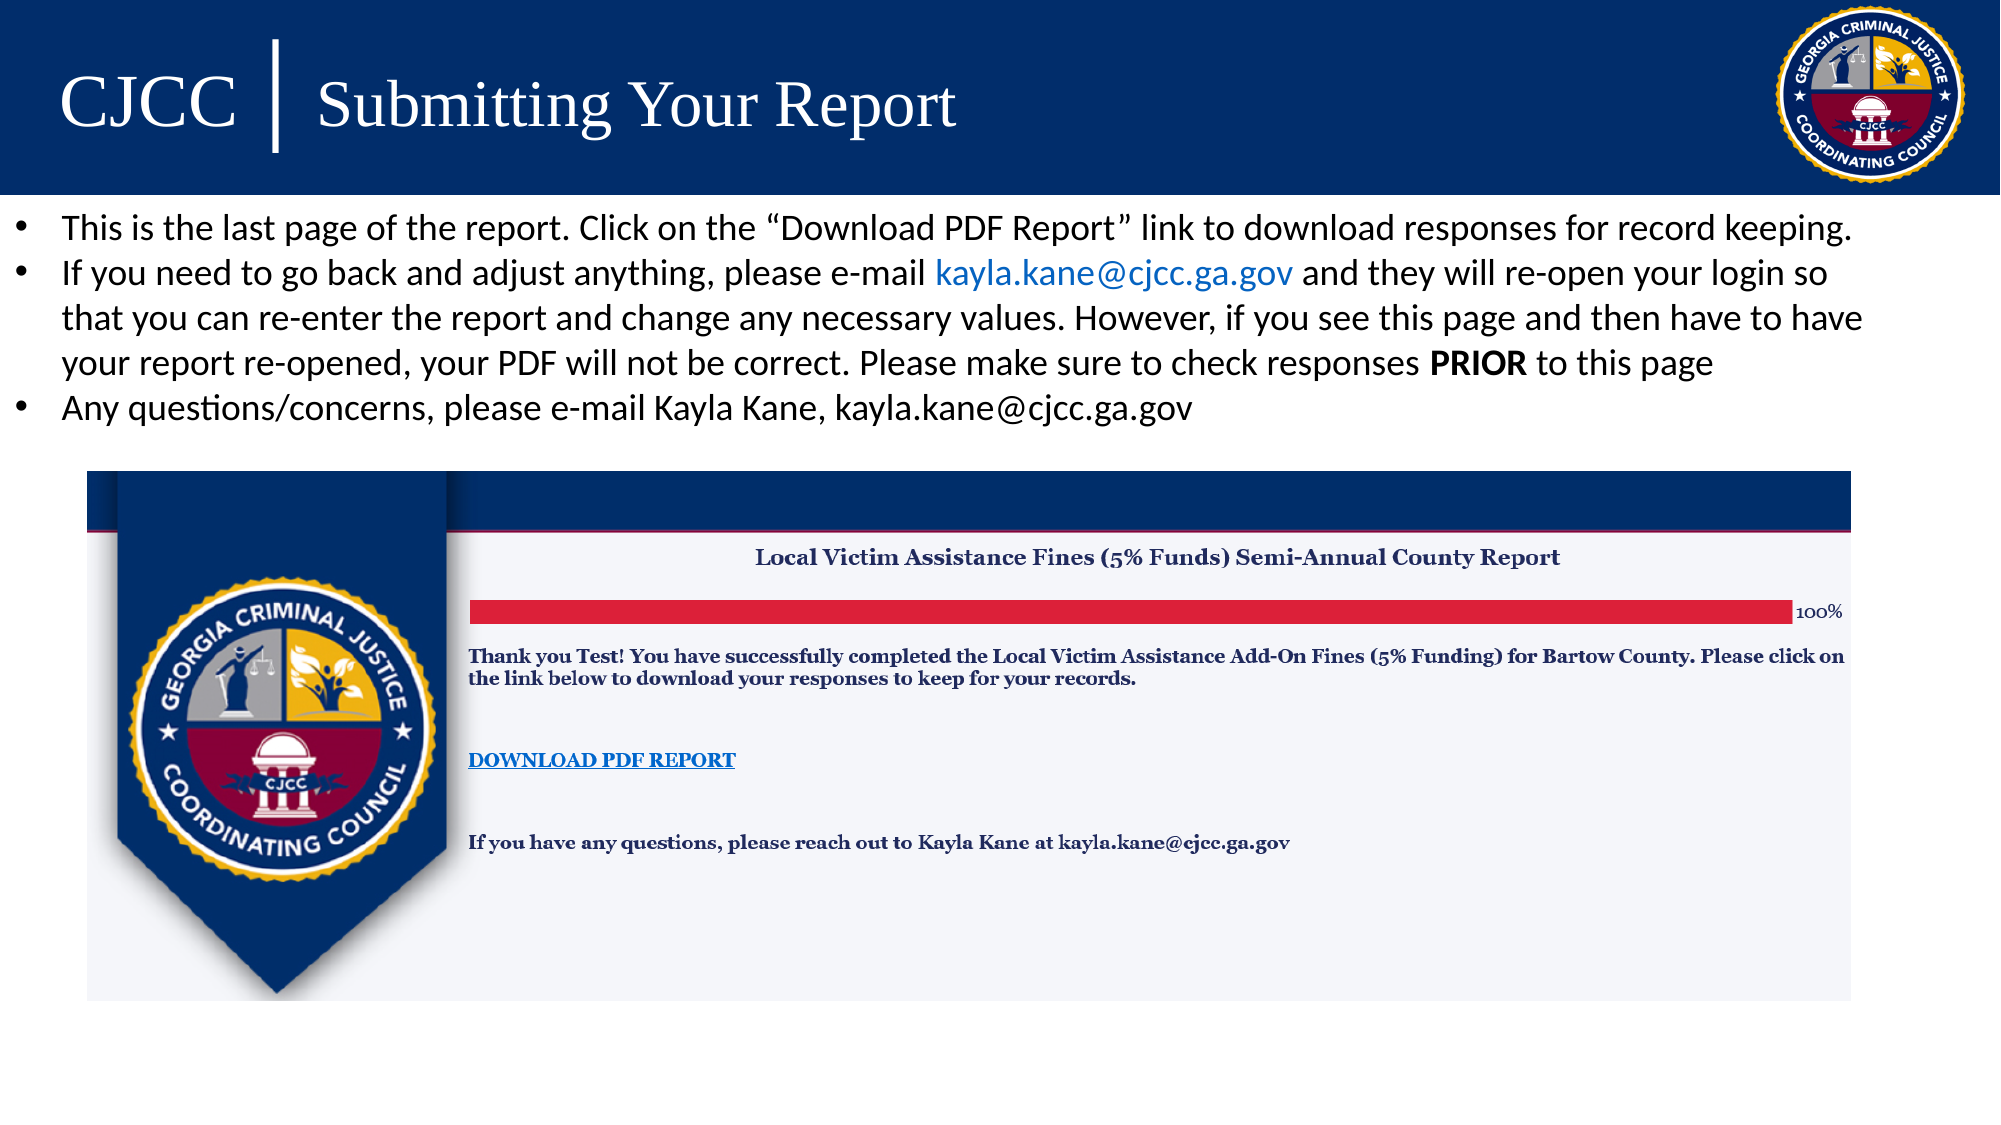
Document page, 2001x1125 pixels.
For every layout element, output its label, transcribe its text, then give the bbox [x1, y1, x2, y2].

picture [87, 471, 1851, 1001]
text_box CJCC | Submitting Your Report [44, 0, 1740, 194]
text_box [0, 0, 1740, 195]
text_box This is the last page of the report. Click on the “Download PDF Report” link to download responses for record keeping. If you need to go back and adjust anything, please e-mail kayla.kane@cjcc.ga.gov and they will re-open your login so that you can re-enter the report and change any necessary values. However, if you see this page and then have to have your report re-opened, your PDF will not be correct. Please make sure to check responses PRIOR to this page Any questions/concerns, please e-mail Kayla Kane, kayla.kane@cjcc.ga.gov [0, 195, 1885, 436]
picture [1740, 0, 2000, 195]
